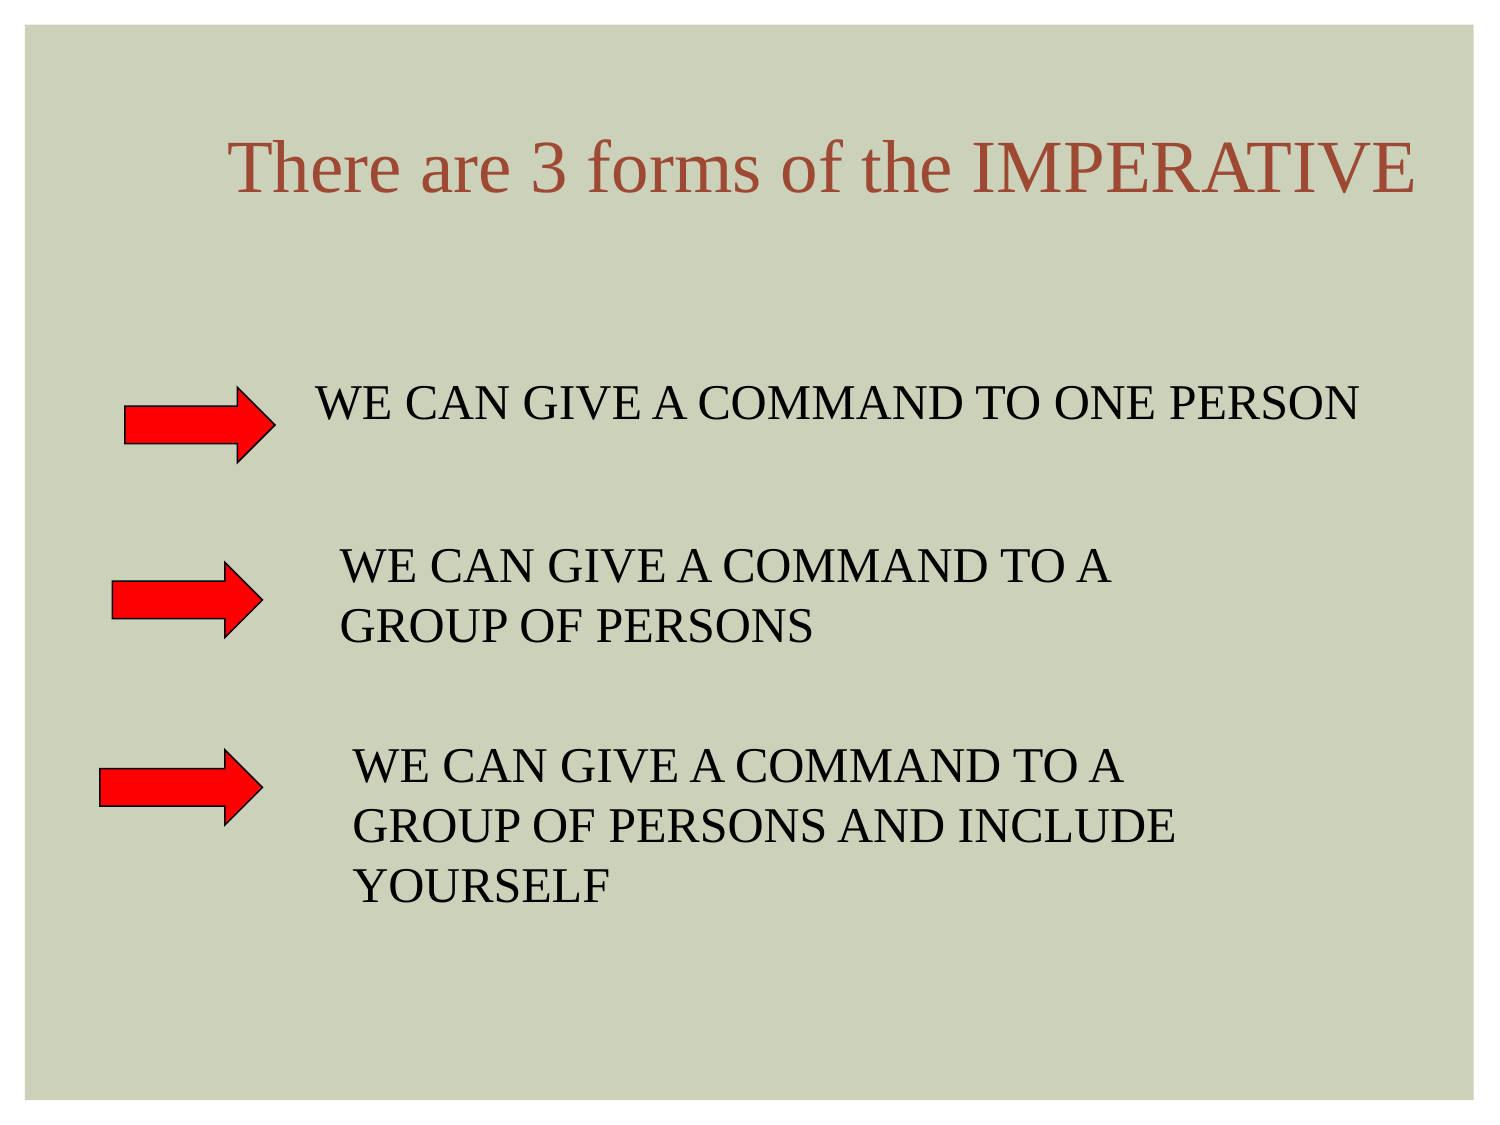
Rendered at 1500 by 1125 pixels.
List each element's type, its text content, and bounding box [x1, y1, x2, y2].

text_box [124, 387, 275, 463]
text_box WE CAN GIVE A COMMAND TO A GROUP OF PERSONS AND INCLUDE YOURSELF [337, 724, 1313, 920]
text_box [99, 749, 263, 825]
text_box WE CAN GIVE A COMMAND TO A GROUP OF PERSONS [324, 524, 1300, 660]
text_box [112, 562, 263, 638]
text_box There are 3 forms of the IMPERATIVE [87, 110, 1488, 300]
text_box WE CAN GIVE A COMMAND TO ONE PERSON [300, 362, 1388, 438]
